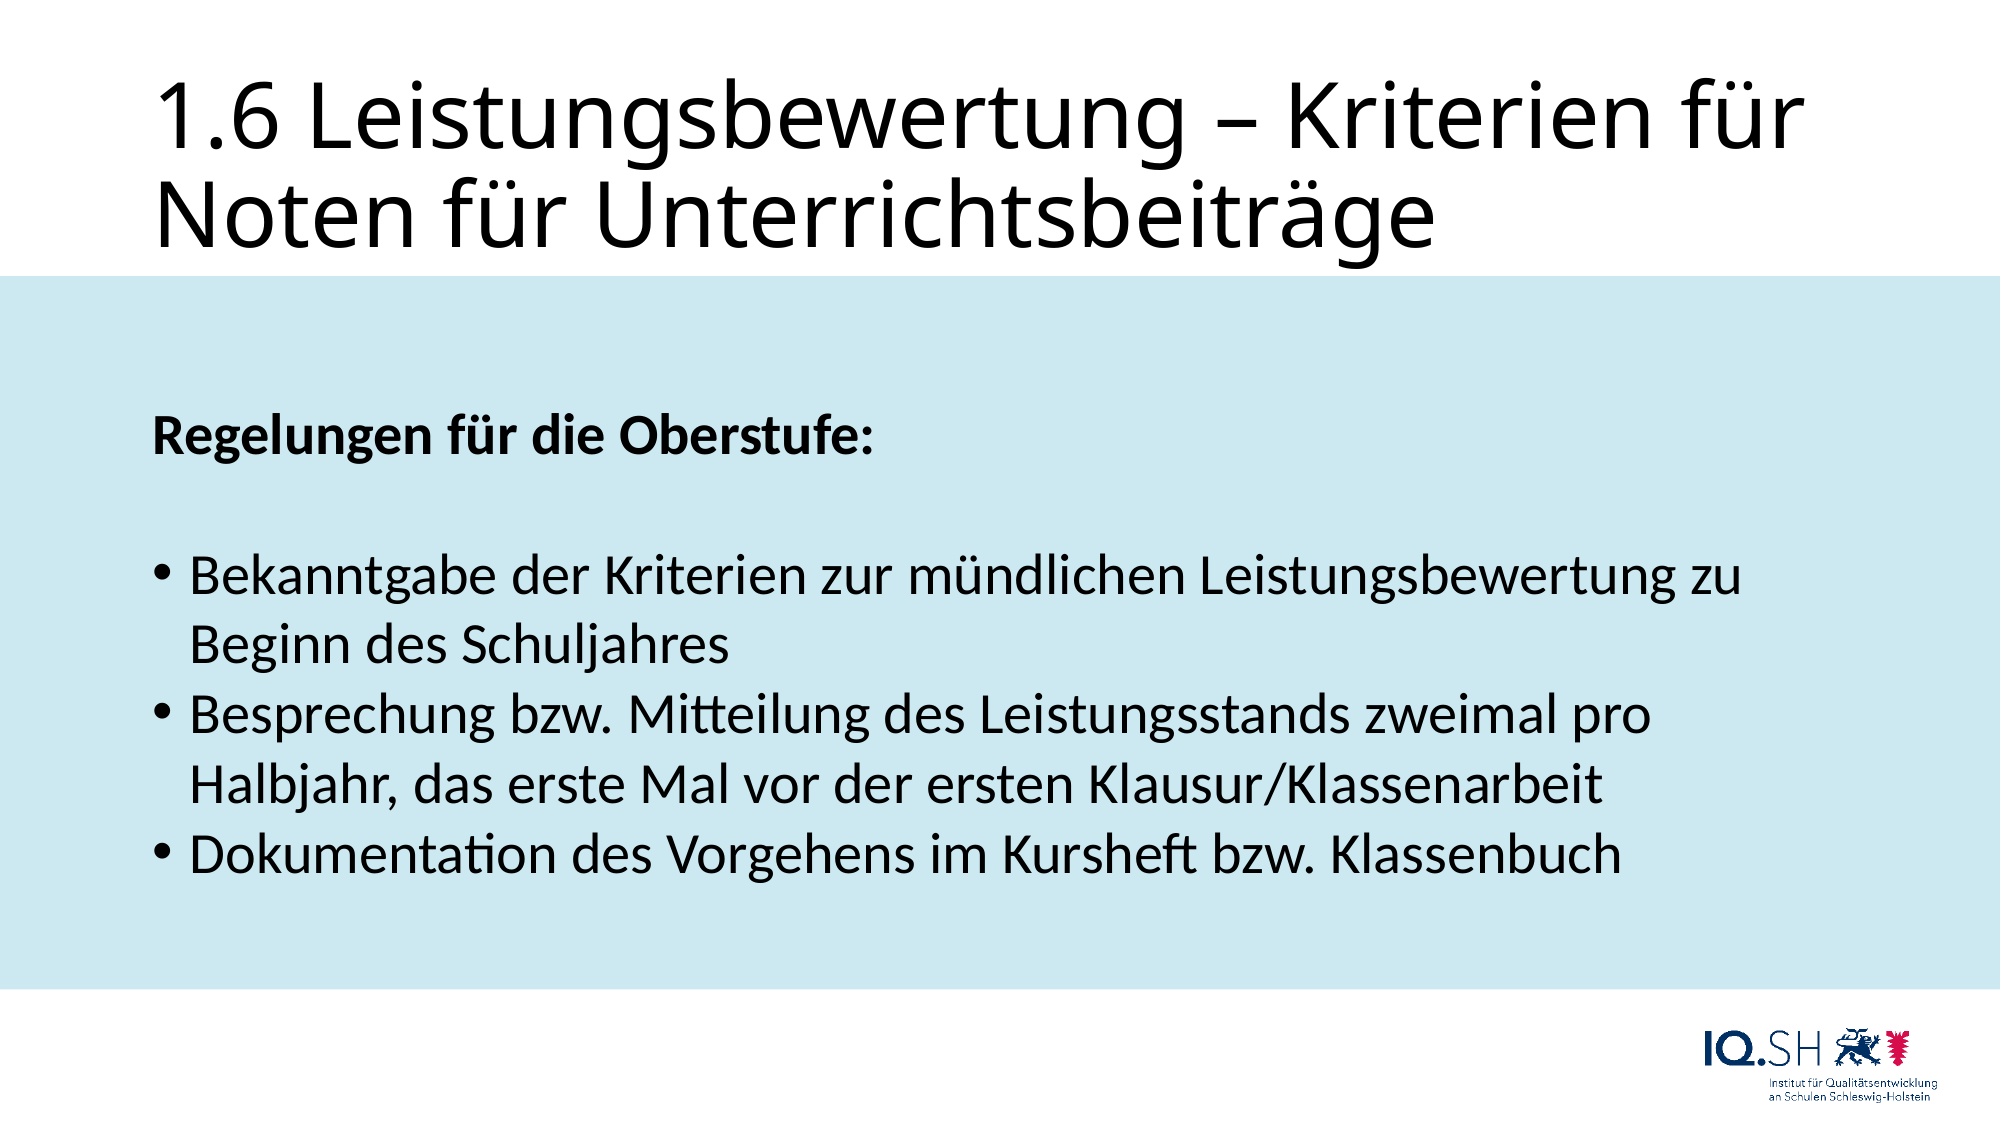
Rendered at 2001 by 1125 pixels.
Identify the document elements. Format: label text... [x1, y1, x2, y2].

list Regelungen für die Oberstufe: Bekanntgabe der Kriterien zur mündlichen Leistungsbewertung zu Beginn des Schuljahres Besprechung bzw. Mitteilung des Leistungsstands zweimal pro Halbjahr, das erste Mal vor der ersten Klausur/Klassenarbeit Dokumentation des Vorgehens im Kursheft bzw. Klassenbuch [137, 299, 1863, 982]
picture [1705, 1028, 1937, 1103]
title 1.6 Leistungsbewertung – Kriterien für Noten für Unterrichtsbeiträge [137, 59, 1863, 278]
